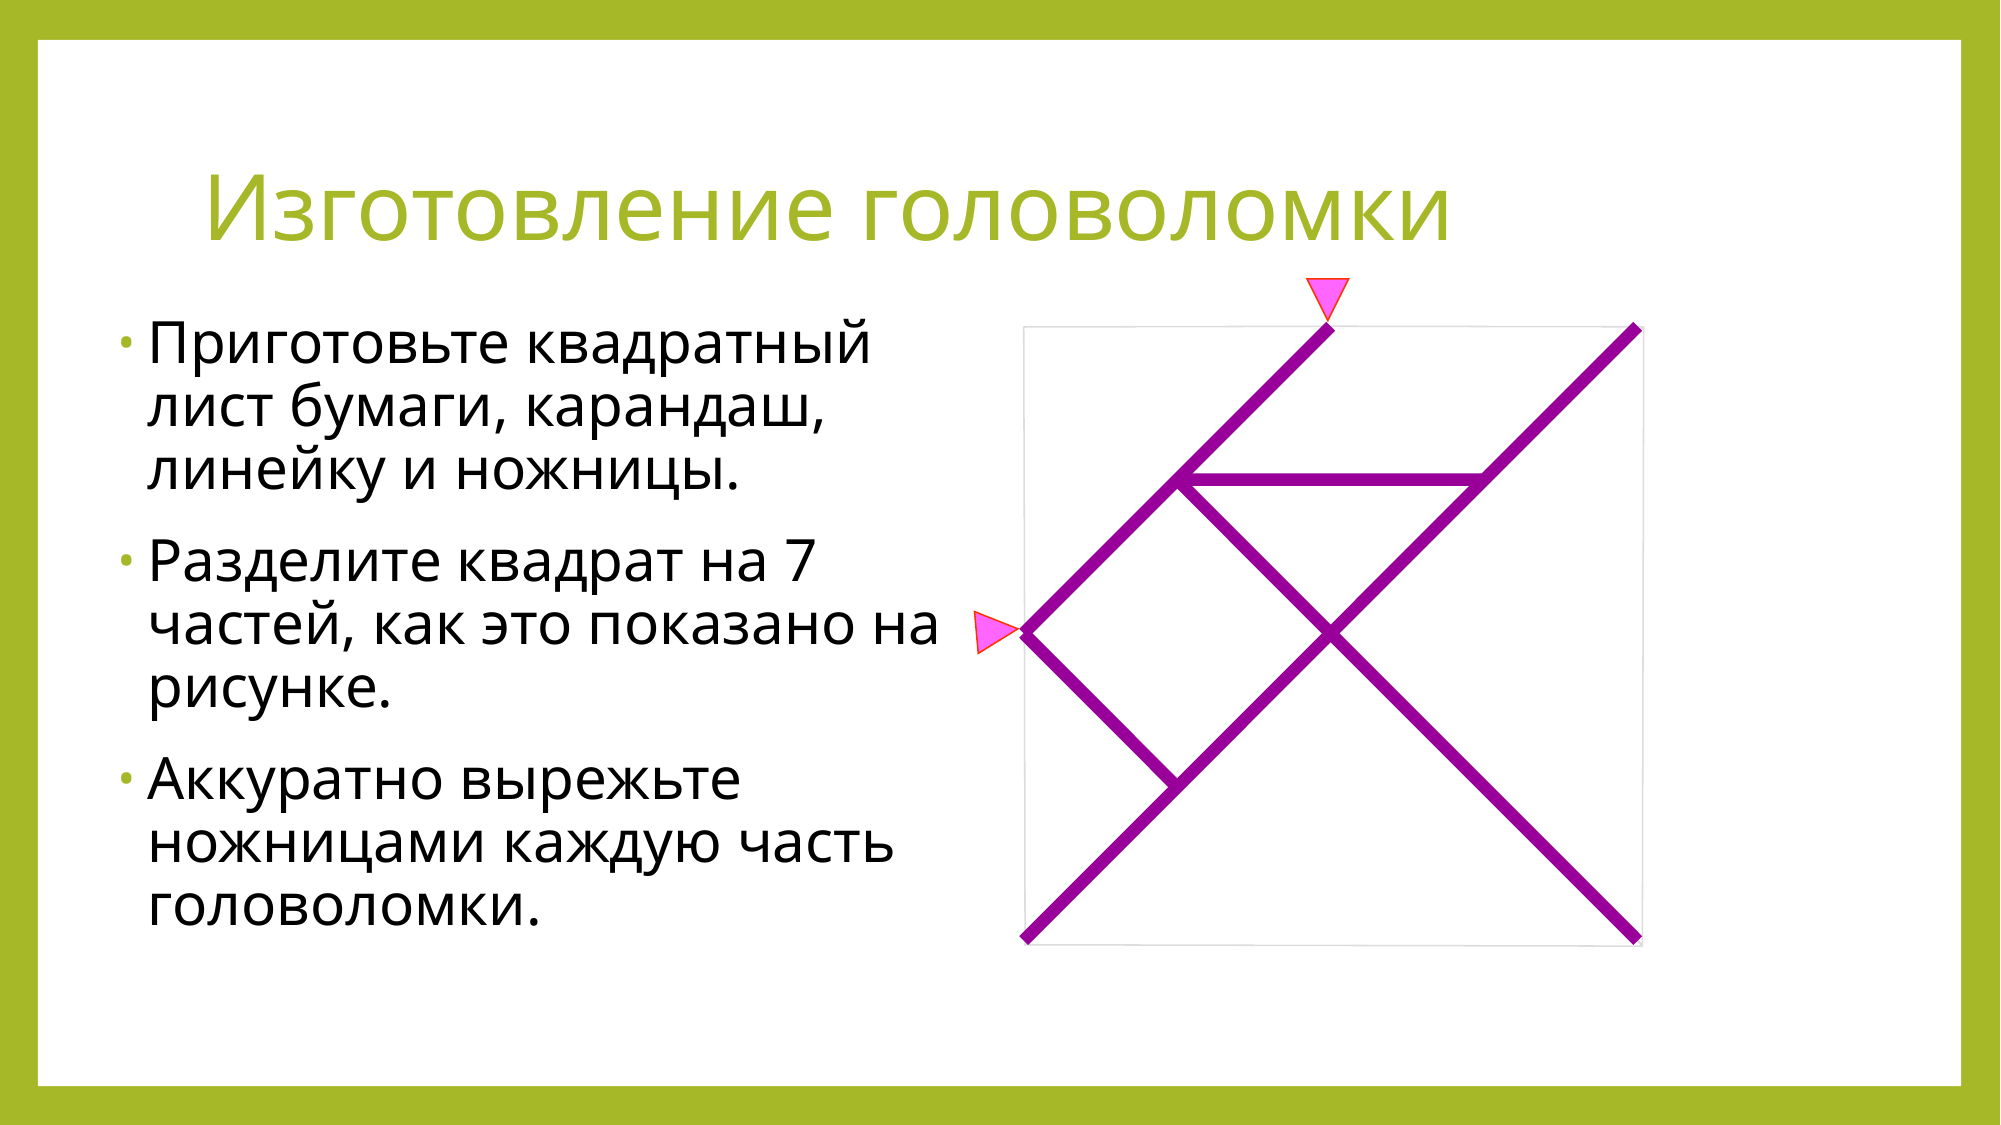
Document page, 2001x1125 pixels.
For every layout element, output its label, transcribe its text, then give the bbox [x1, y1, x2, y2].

text_box Изготовление головоломки [187, 99, 1808, 323]
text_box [1023, 325, 1645, 947]
text_box [974, 611, 1017, 654]
list Приготовьте квадратный лист бумаги, карандаш, линейку и ножницы. Разделите квадрат на 7 частей, как это показано на рисунке. Аккуратно вырежьте ножницами каждую часть головоломки. [95, 305, 979, 1049]
